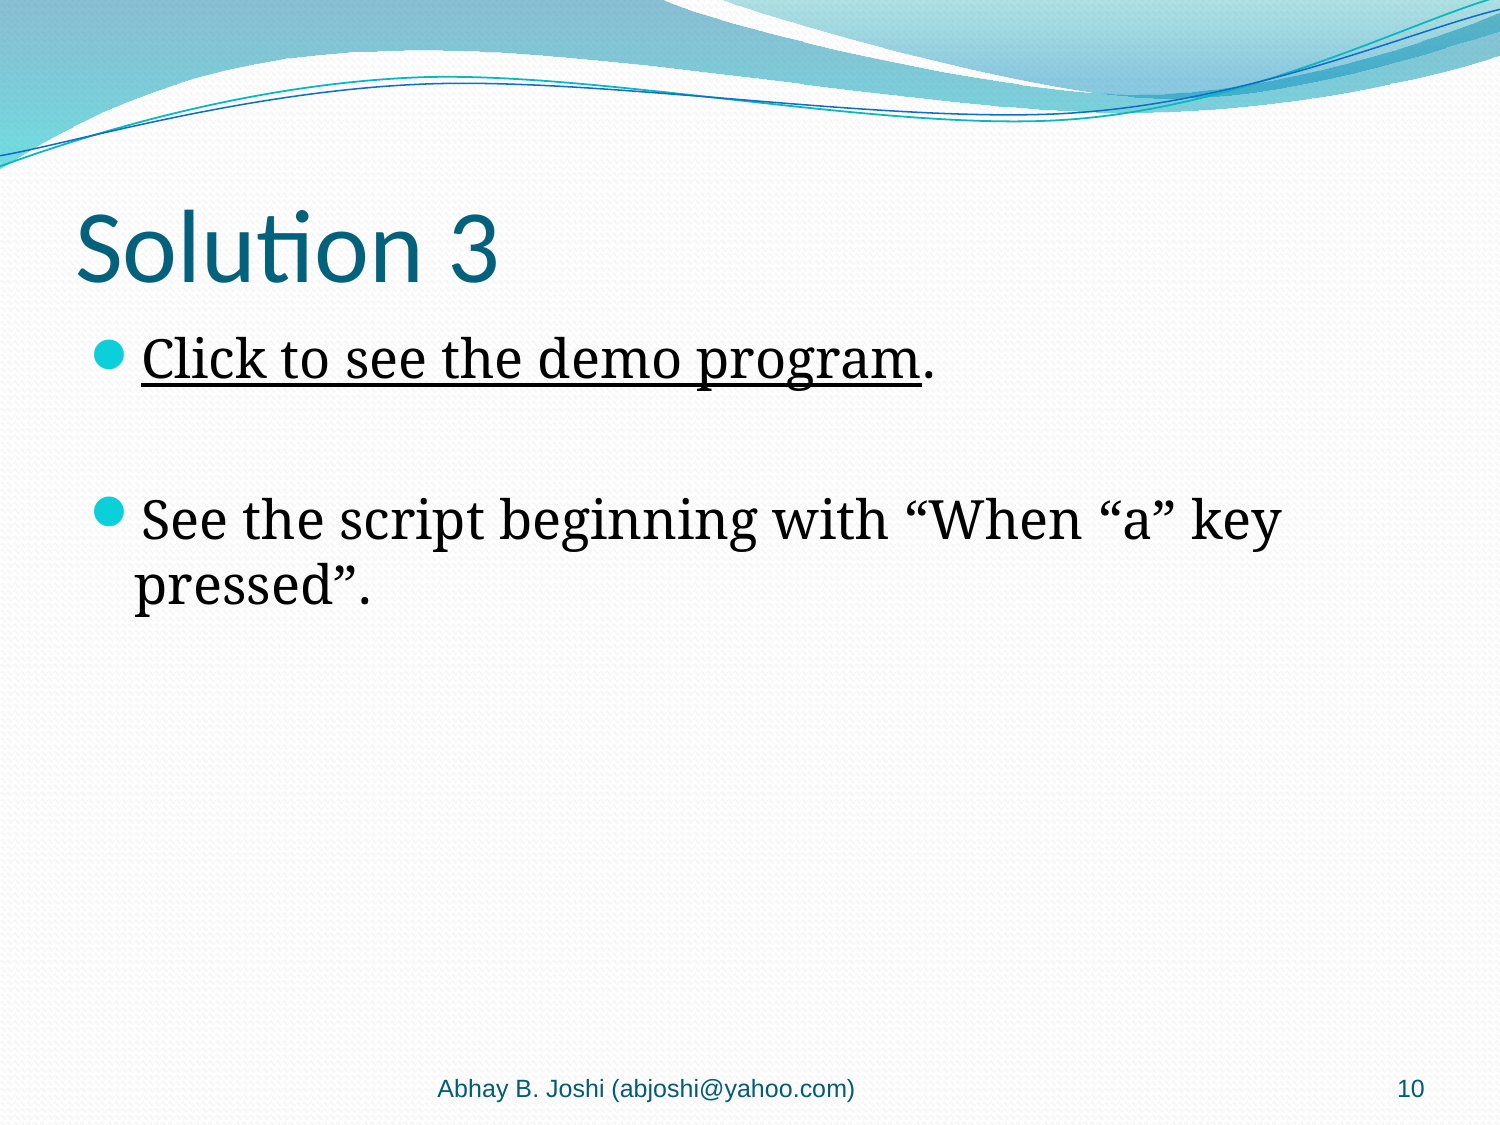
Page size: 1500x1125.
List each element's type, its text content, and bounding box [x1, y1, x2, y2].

list Click to see the demo program. See the script beginning with “When “a” key pressed”. [75, 317, 1425, 1038]
slide_number 10 [1299, 1042, 1425, 1103]
footer Abhay B. Joshi (abjoshi@yahoo.com) [437, 1042, 988, 1103]
title Solution 3 [75, 115, 1425, 303]
